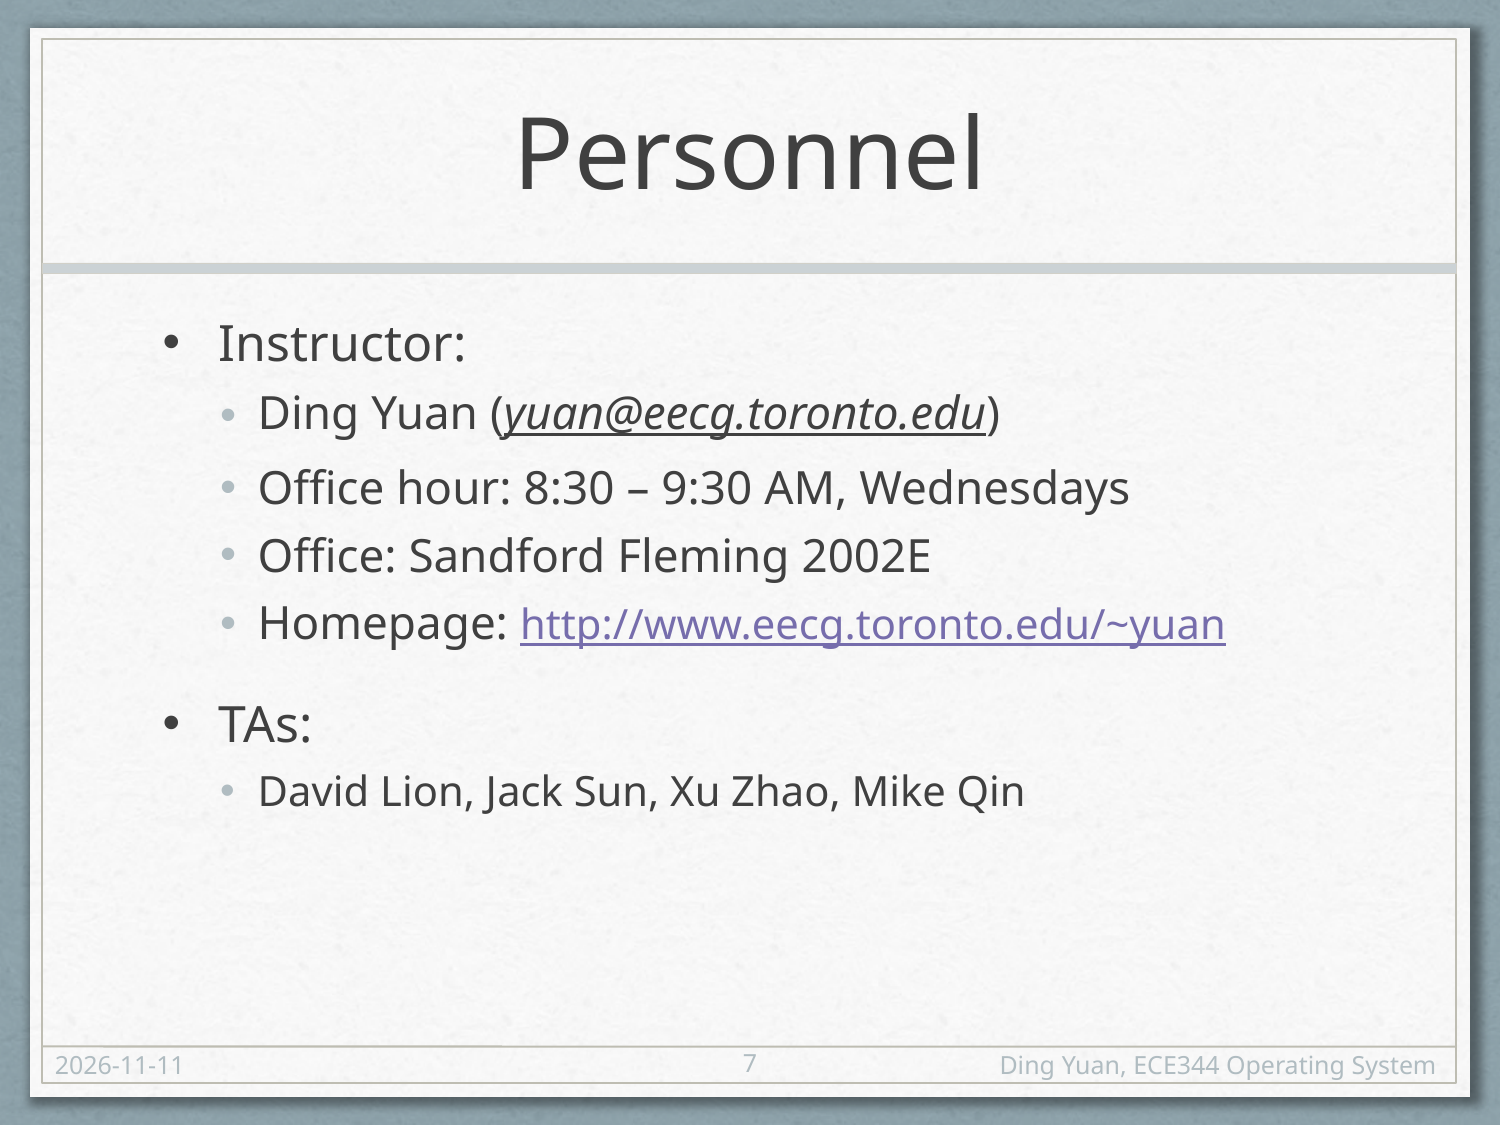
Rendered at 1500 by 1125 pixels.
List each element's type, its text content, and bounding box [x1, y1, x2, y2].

slide_number 7 [687, 1042, 813, 1088]
title Personnel [147, 40, 1353, 260]
picture [30, 28, 1470, 1097]
footer Ding Yuan, ECE344 Operating System [977, 1045, 1453, 1088]
list Instructor: Ding Yuan (yuan@eecg.toronto.edu) Office hour: 8:30 – 9:30 AM, Wednesdays Office: Sandford Fleming 2002E Homepage: http://www.eecg.toronto.edu/~yuan TAs: David Lion, Jack Sun, Xu Zhao, Mike Qin [147, 303, 1353, 949]
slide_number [39, 1045, 390, 1088]
